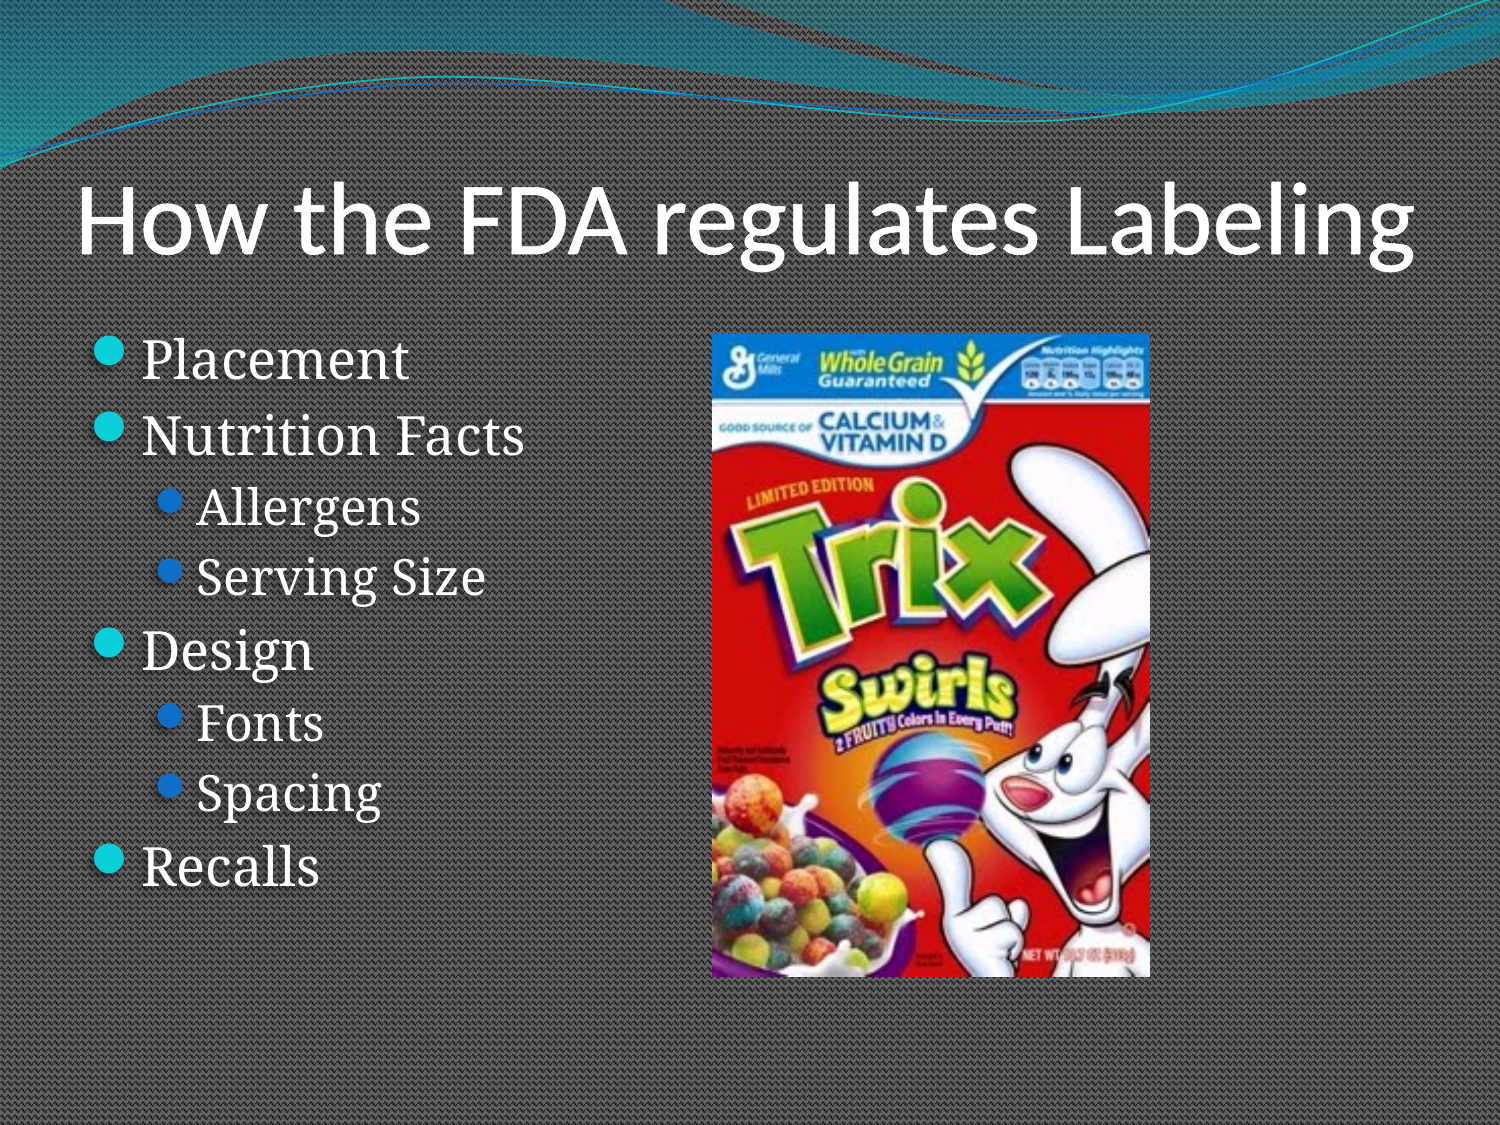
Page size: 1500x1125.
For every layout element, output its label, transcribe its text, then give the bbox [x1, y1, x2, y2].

title How the FDA regulates Labeling [75, 87, 1425, 275]
picture [712, 334, 1151, 977]
list Placement Nutrition Facts Allergens Serving Size Design Fonts Spacing Recalls [75, 317, 1425, 1038]
